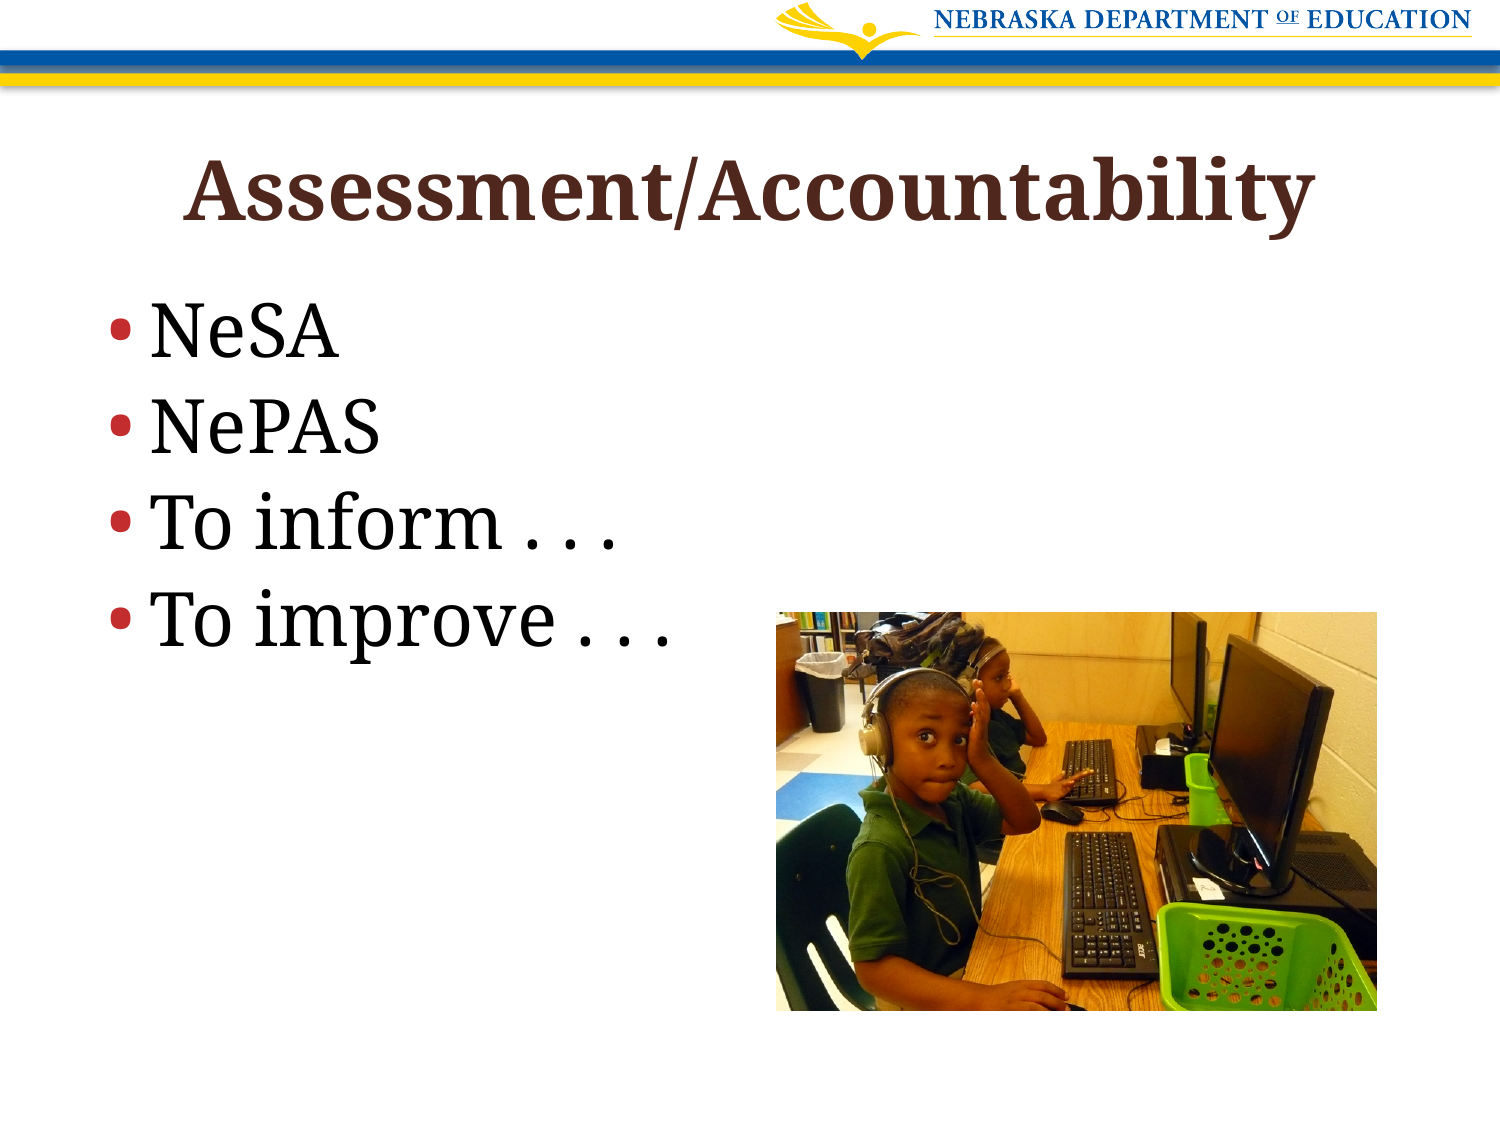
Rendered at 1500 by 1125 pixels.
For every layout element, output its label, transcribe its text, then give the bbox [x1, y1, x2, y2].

picture [776, 612, 1377, 1012]
picture [774, 0, 1500, 69]
list NeSA NePAS To inform . . . To improve . . . [75, 275, 1425, 985]
title Assessment/Accountability [75, 99, 1425, 275]
